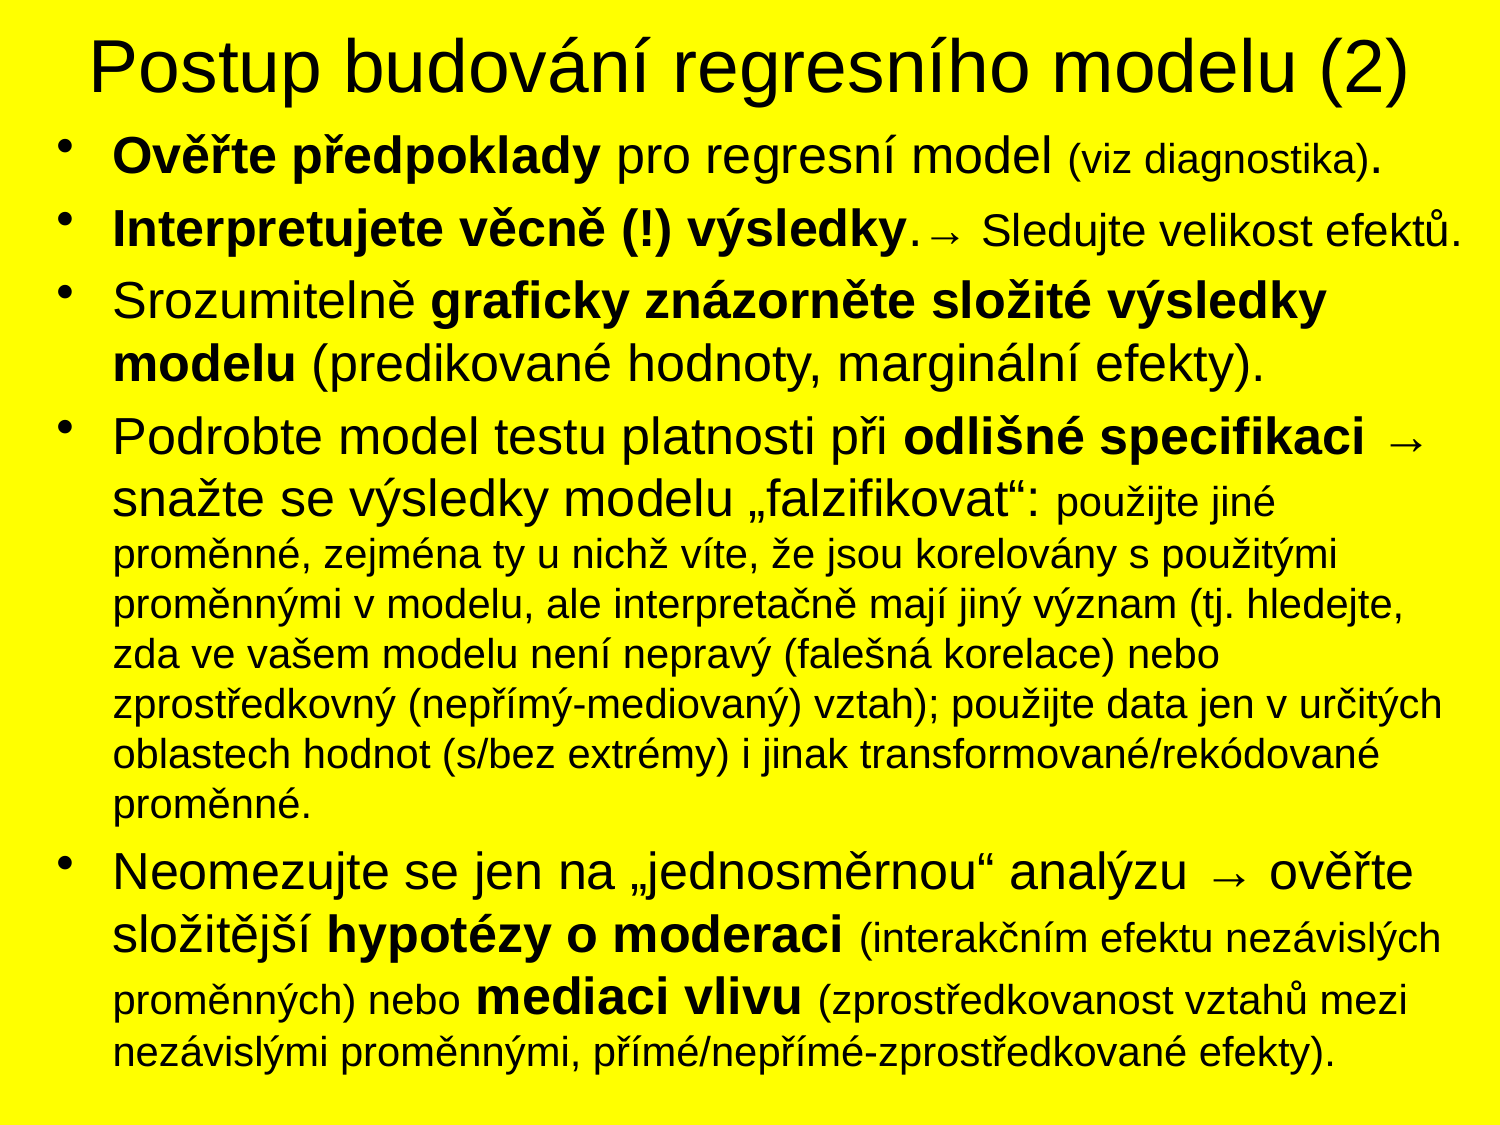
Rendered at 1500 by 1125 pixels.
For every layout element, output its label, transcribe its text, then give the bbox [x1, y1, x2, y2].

list Ověřte předpoklady pro regresní model (viz diagnostika). Interpretujete věcně (!) výsledky.→ Sledujte velikost efektů. Srozumitelně graficky znázorněte složité výsledky modelu (predikované hodnoty, marginální efekty). Podrobte model testu platnosti při odlišné specifikaci → snažte se výsledky modelu „falzifikovat“: použijte jiné proměnné, zejména ty u nichž víte, že jsou korelovány s použitými proměnnými v modelu, ale interpretačně mají jiný význam (tj. hledejte, zda ve vašem modelu není nepravý (falešná korelace) nebo zprostředkovný (nepřímý-mediovaný) vztah); použijte data jen v určitých oblastech hodnot (s/bez extrémy) i jinak transformované/rekódované proměnné. Neomezujte se jen na „jednosměrnou“ analýzu → ověřte složitější hypotézy o moderaci (interakčním efektu nezávislých proměnných) nebo mediaci vlivu (zprostředkovanost vztahů mezi nezávislými proměnnými, přímé/nepřímé-zprostředkované efekty). [41, 126, 1483, 1106]
title Postup budování regresního modelu (2) [2, 0, 1497, 126]
